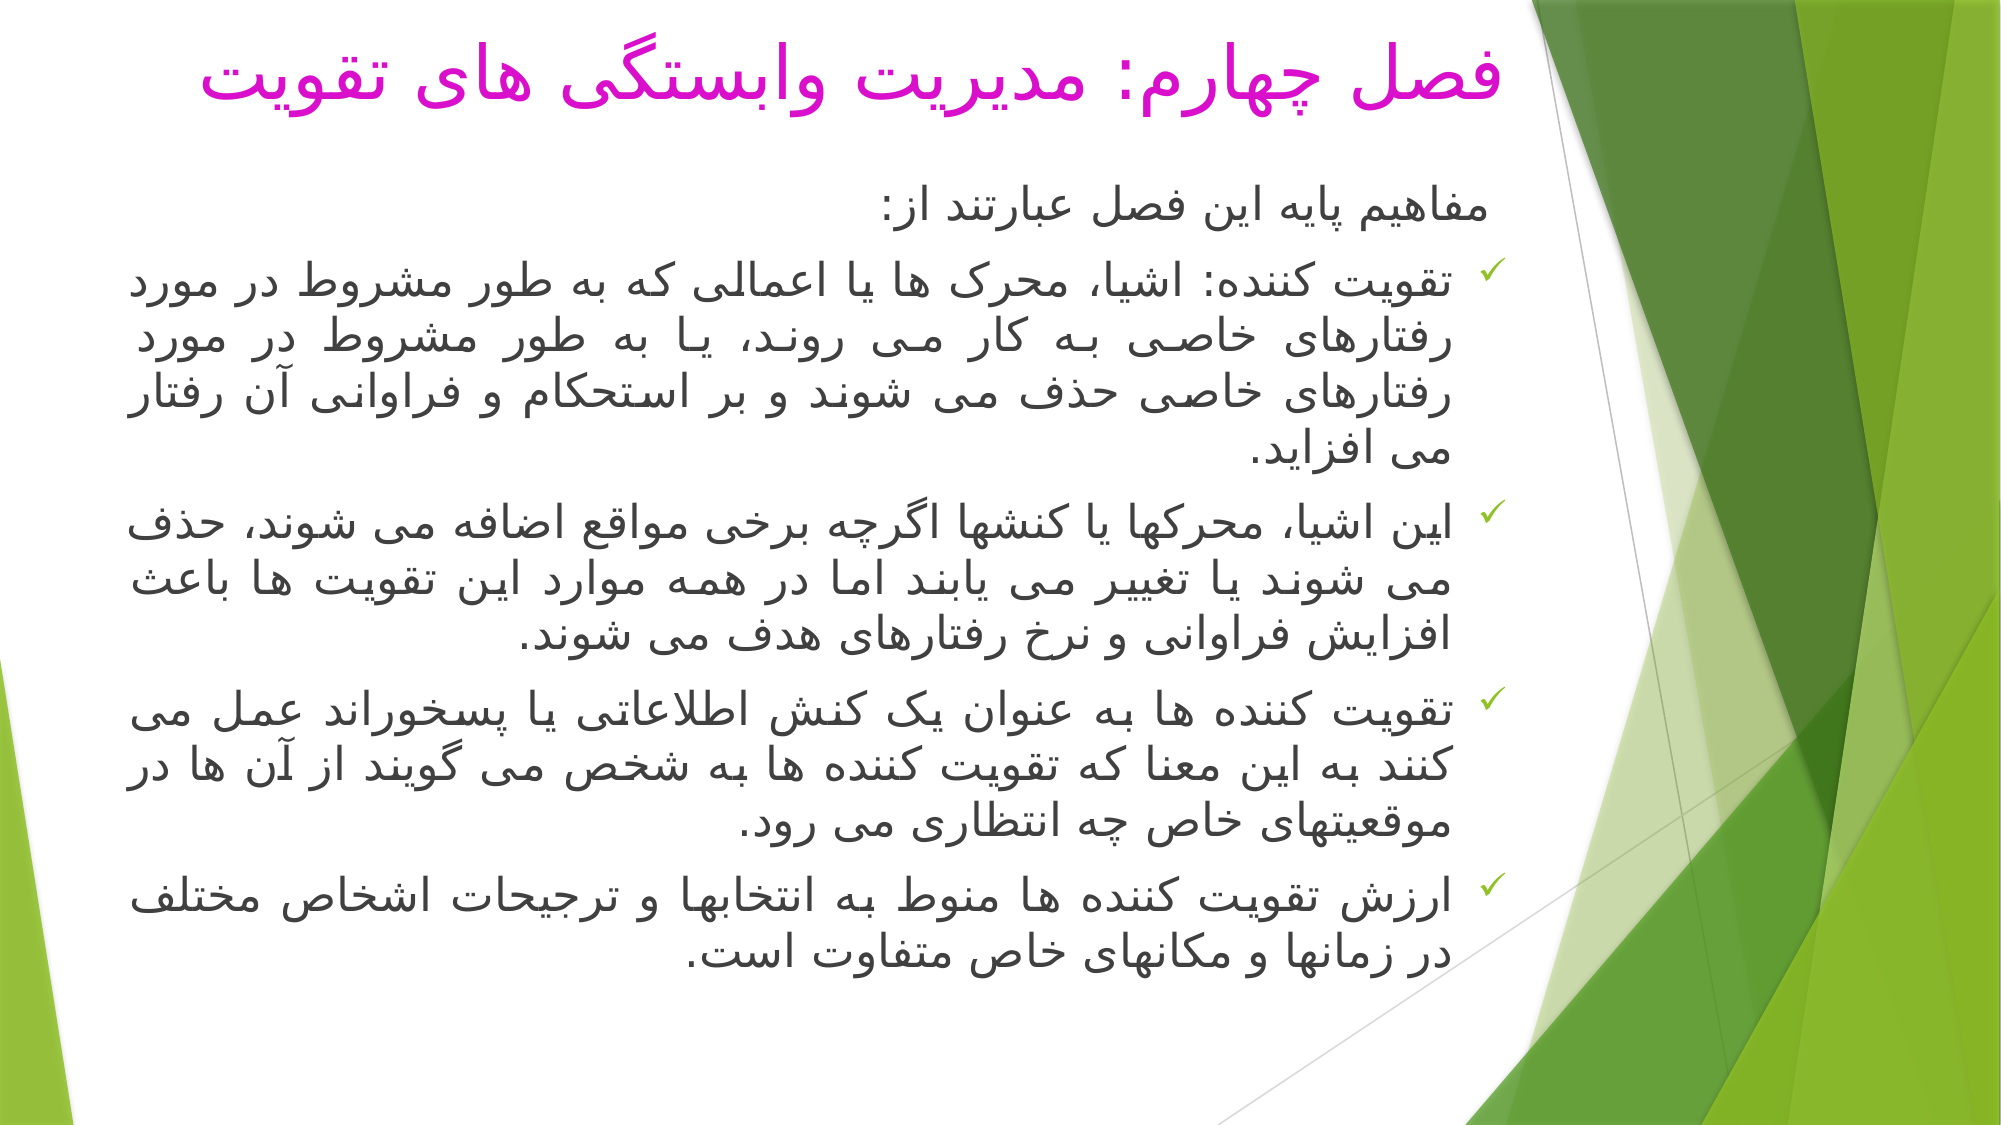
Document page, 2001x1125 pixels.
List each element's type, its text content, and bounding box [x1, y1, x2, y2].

list مفاهیم پایه این فصل عبارتند از: تقویت کننده : اشیا، محرک ها یا اعمالی که به طور مشروط در مورد رفتارهای خاصی به کار می روند، یا به طور مشروط در مورد رفتارهای خاصی حذف می شوند و بر استحکام و فراوانی آن رفتار می افزاید. این اشیا، محرکها یا کنشها اگرچه برخی مواقع اضافه می شوند، حذف می شوند یا تغییر می یابند اما در همه موارد این تقویت ها باعث افزایش فراوانی و نرخ رفتارهای هدف می شوند. تقویت کننده ها به عنوان یک کنش اطلاعاتی یا پسخوراند عمل می کنند به این معنا که تقویت کننده ها به شخص می گویند از آن ها در موقعیتهای خاص چه انتظاری می رود. ارزش تقویت کننده ها منوط به انتخابها و ترجیحات اشخاص مختلف در زمانها و مکانهای خاص متفاوت است. [111, 166, 1522, 991]
title فصل چهارم: مدیریت وابستگی های تقویت [111, 16, 1522, 166]
